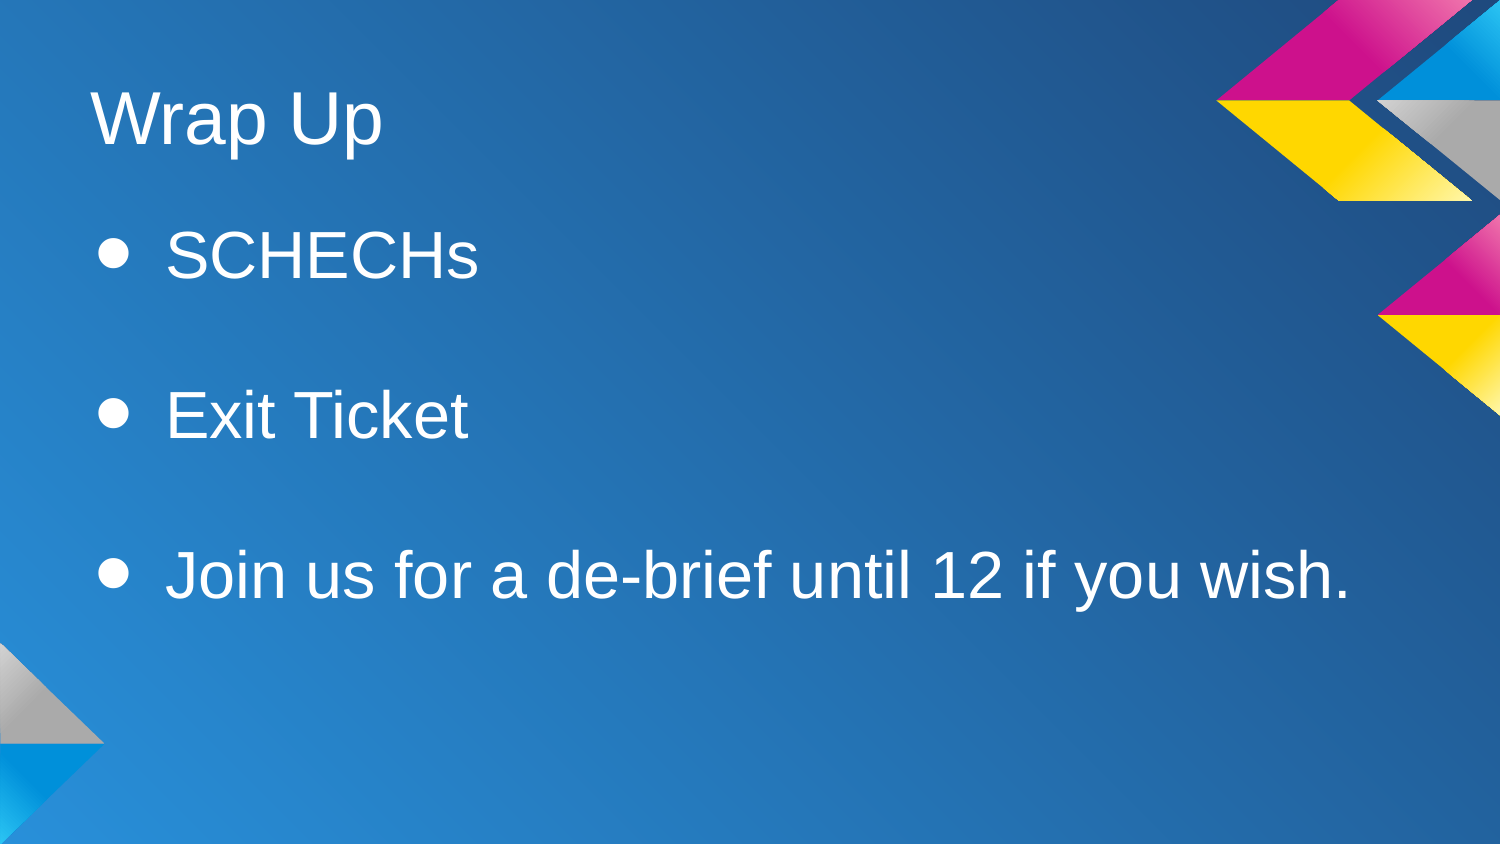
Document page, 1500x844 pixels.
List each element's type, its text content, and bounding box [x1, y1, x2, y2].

list SCHECHs Exit Ticket Join us for a de-brief until 12 if you wish. [75, 196, 1425, 793]
title Wrap Up [75, 33, 1204, 175]
